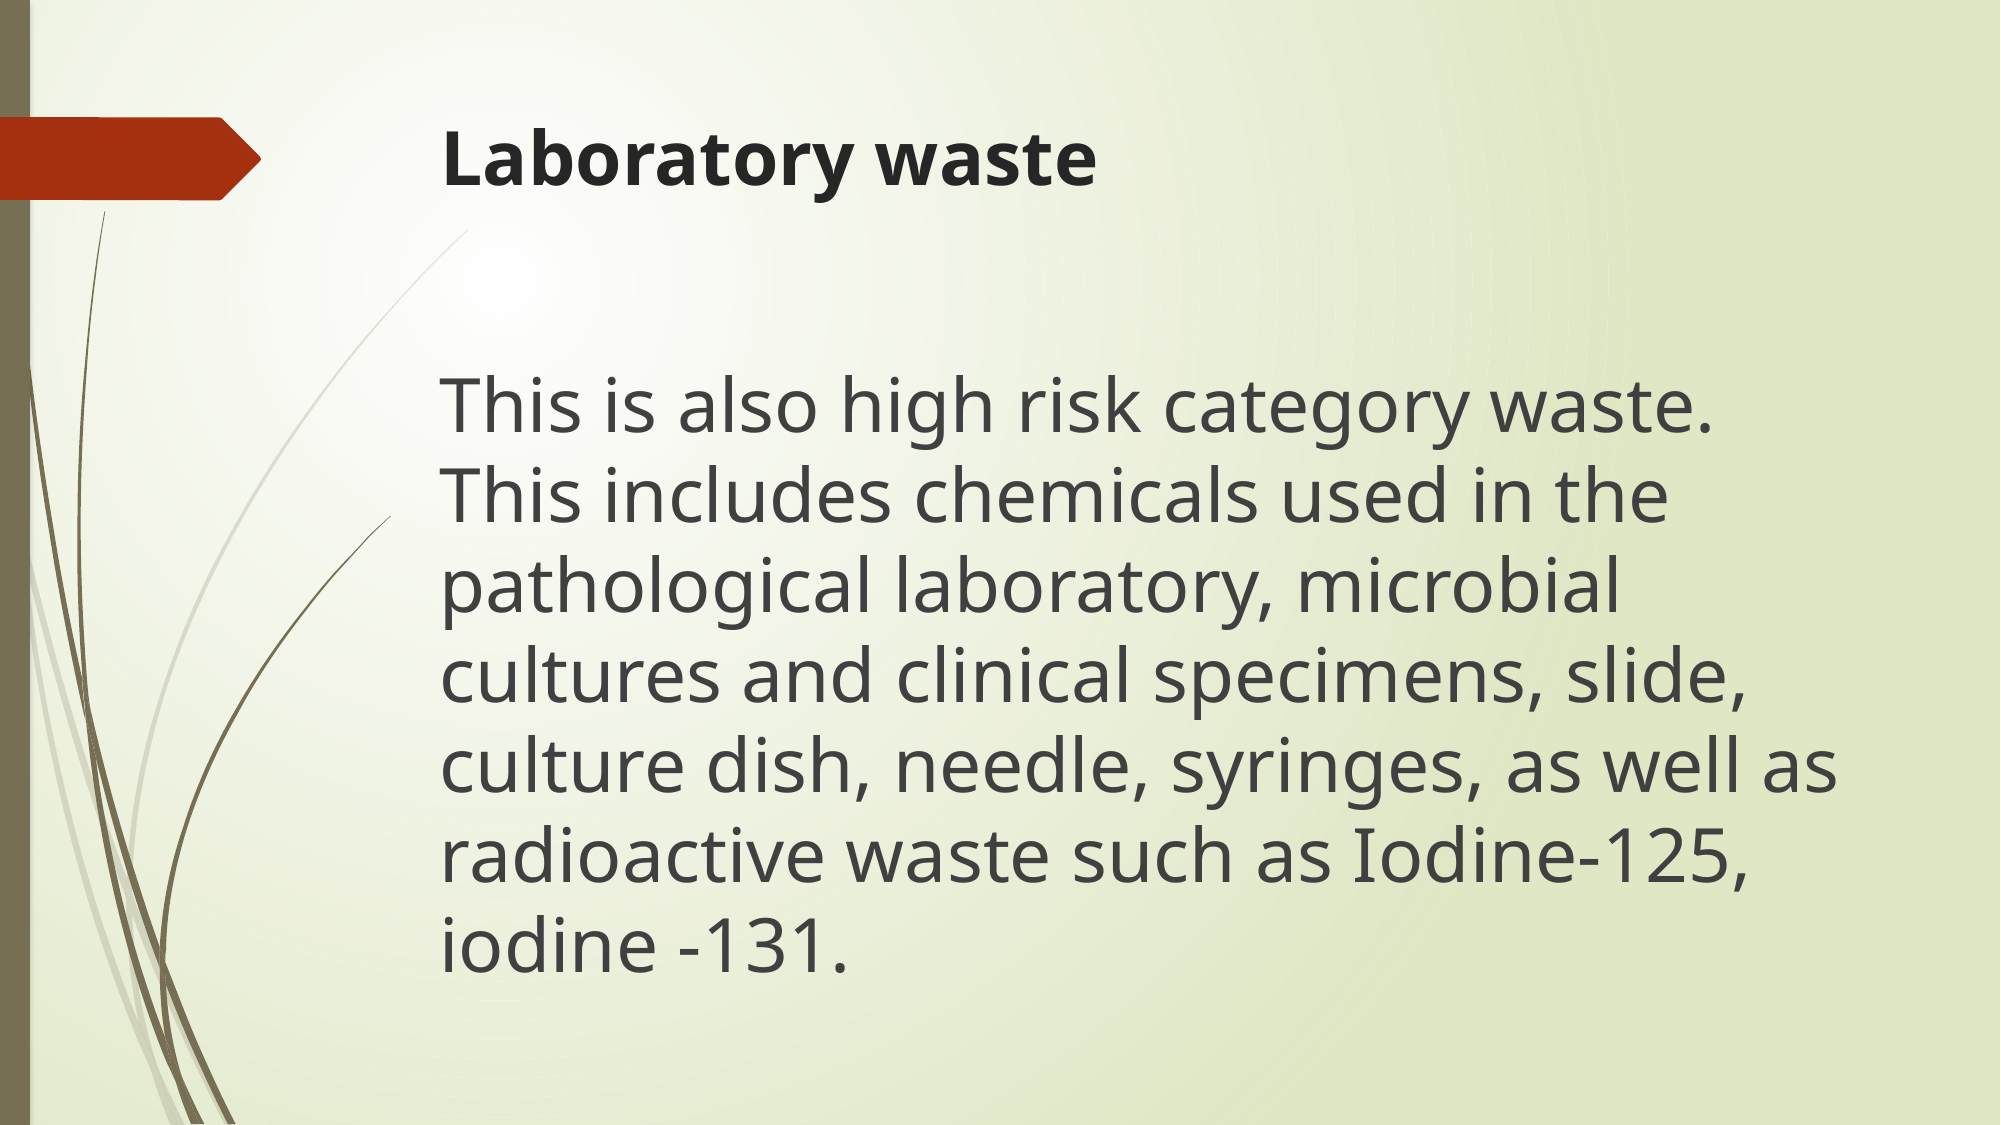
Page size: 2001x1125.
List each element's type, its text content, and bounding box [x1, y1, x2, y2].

list This is also high risk category waste. This includes chemicals used in the pathological laboratory, microbial cultures and clinical specimens, slide, culture dish, needle, syringes, as well as radioactive waste such as Iodine-125, iodine -131. [424, 350, 1888, 970]
title Laboratory waste [425, 102, 1888, 313]
